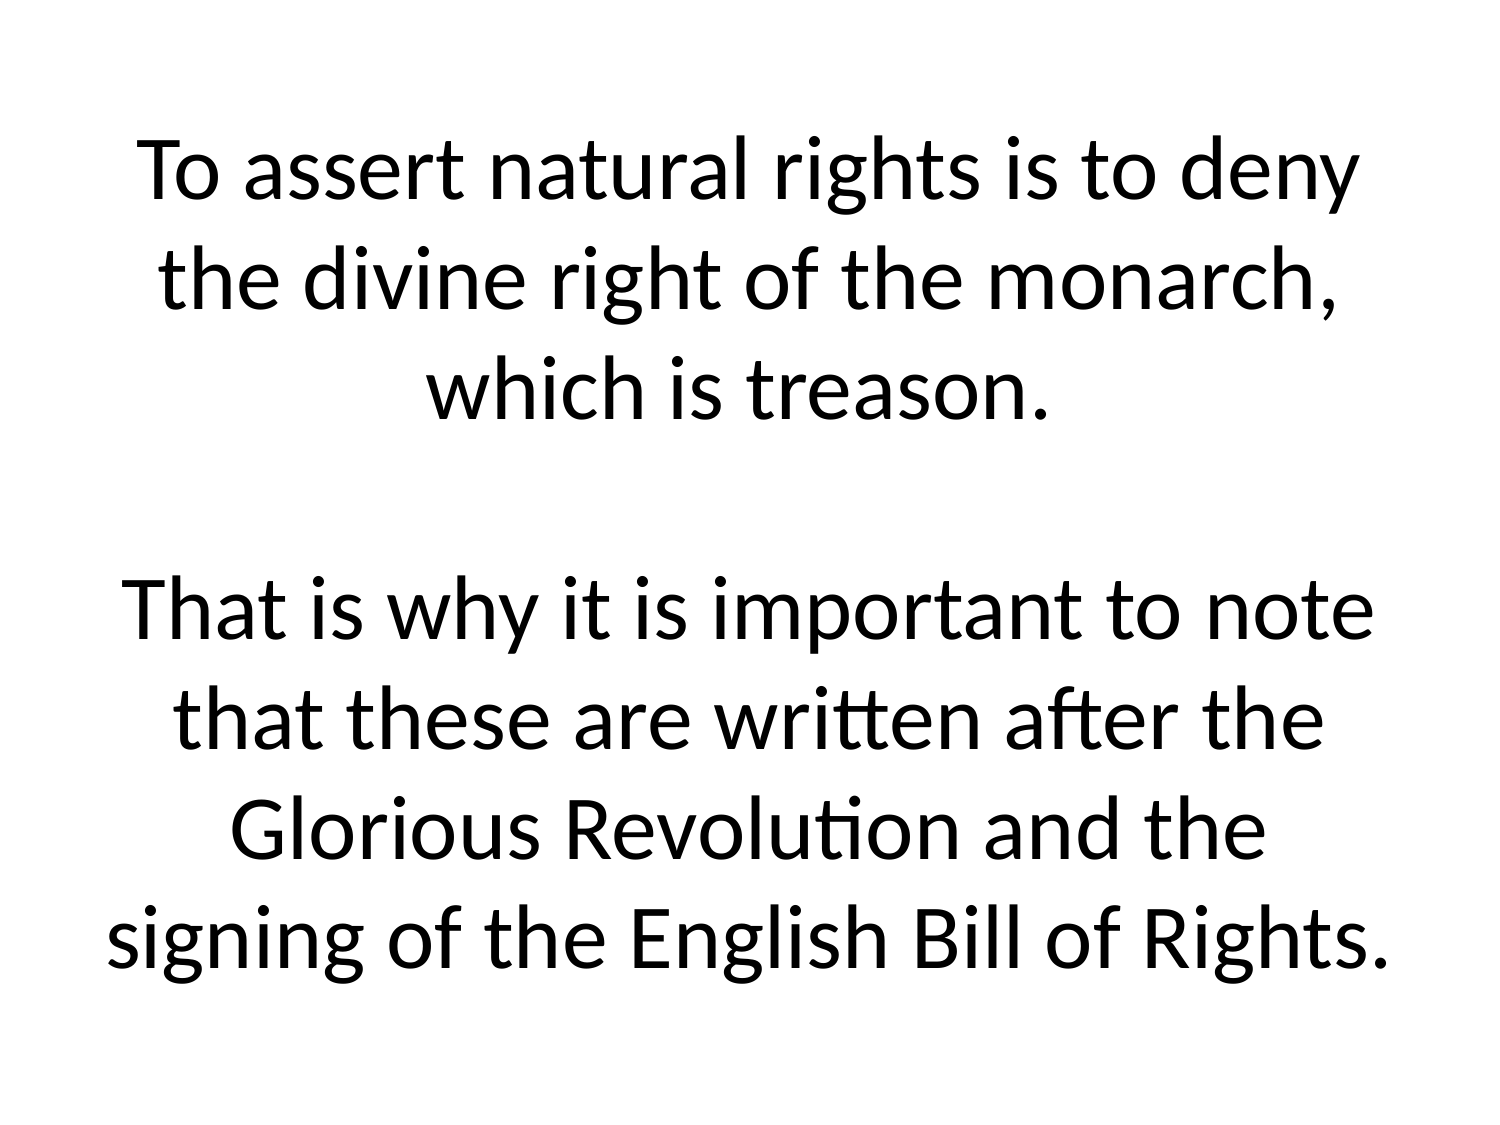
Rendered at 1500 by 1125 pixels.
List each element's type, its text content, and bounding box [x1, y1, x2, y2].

title To assert natural rights is to deny the divine right of the monarch, which is treason. That is why it is important to note that these are written after the Glorious Revolution and the signing of the English Bill of Rights. [74, 44, 1426, 1051]
